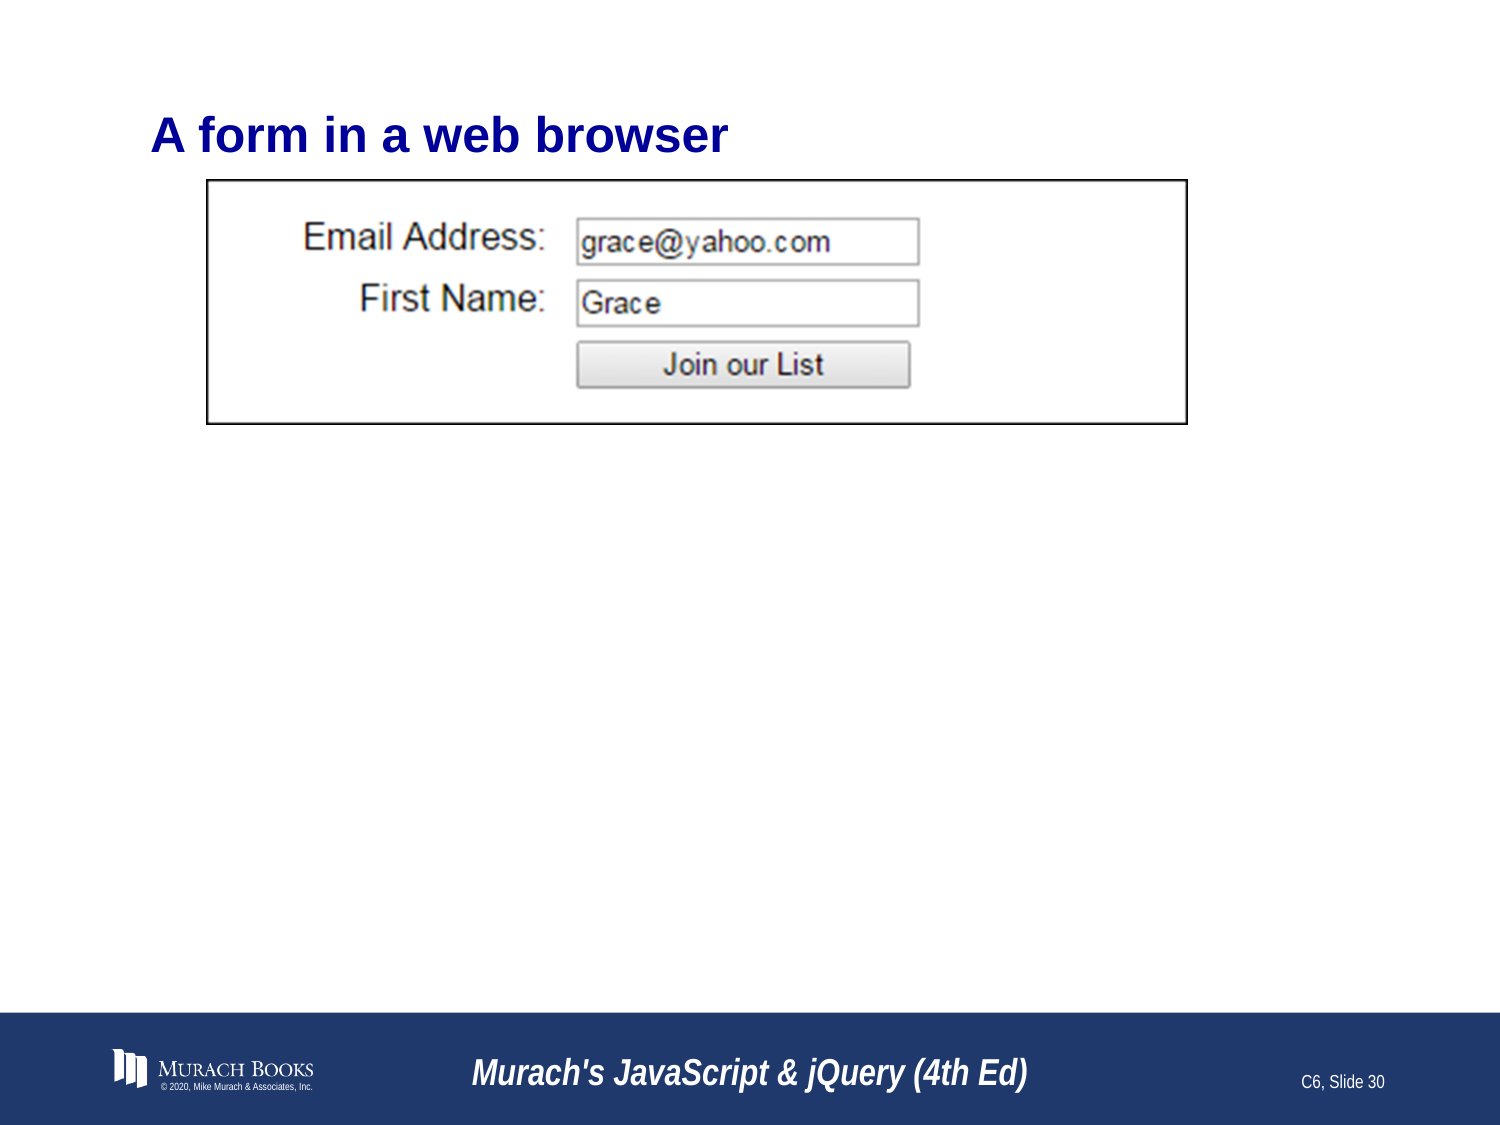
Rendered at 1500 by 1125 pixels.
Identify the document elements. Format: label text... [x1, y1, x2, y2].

slide_number C6, Slide 30 [1087, 1025, 1400, 1100]
footer © 2020, Mike Murach & Associates, Inc. [12, 1025, 463, 1100]
slide_number Murach's JavaScript & jQuery (4th Ed) [463, 1025, 1050, 1100]
title A form in a web browser [150, 102, 1350, 164]
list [206, 179, 1188, 426]
